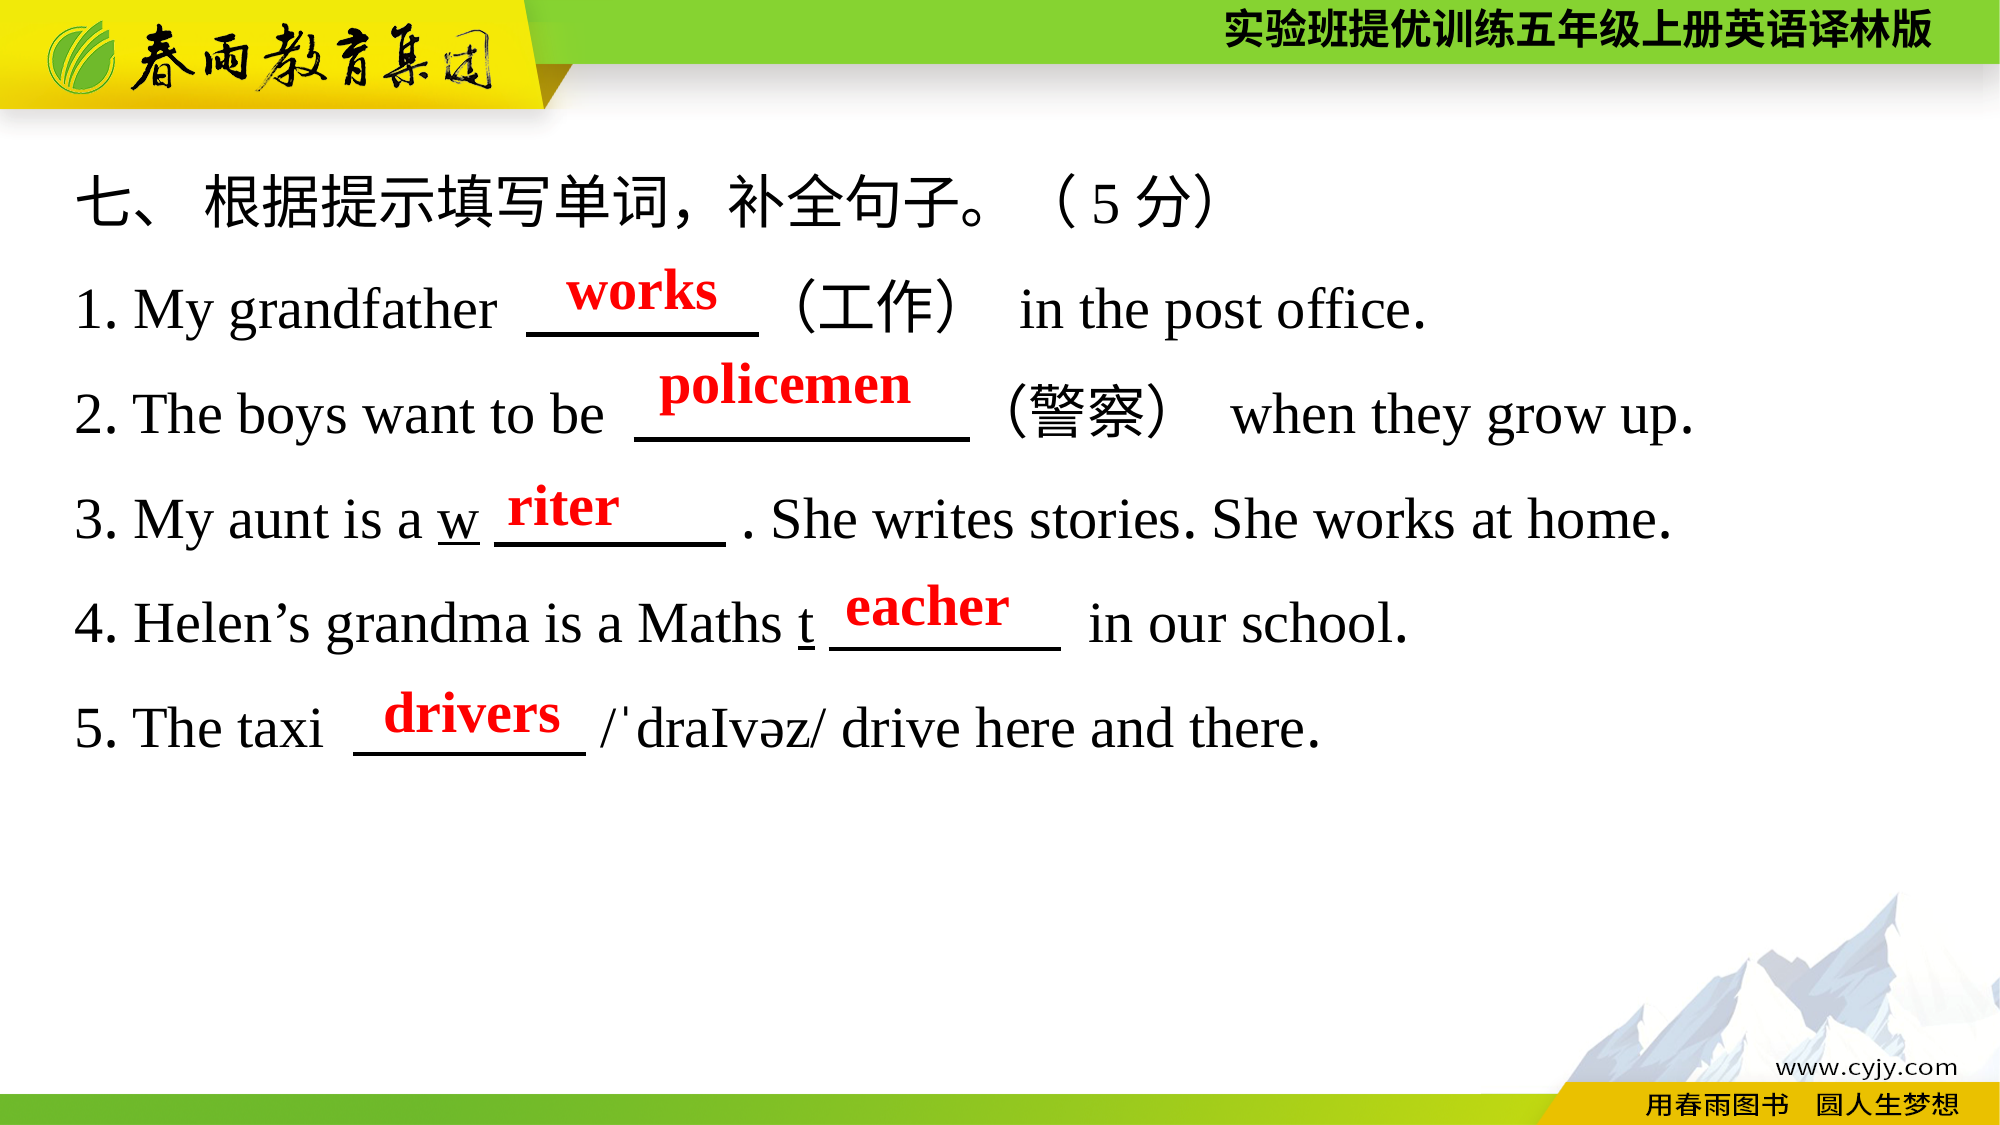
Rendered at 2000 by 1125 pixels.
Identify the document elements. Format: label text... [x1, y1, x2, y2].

text_box riter [492, 459, 636, 544]
text_box policemen [644, 338, 927, 423]
picture [0, 0, 2000, 1125]
text_box eacher [831, 560, 1026, 645]
list 七、 根据提示填写单词，补全句子。（5分） 1. My grandfather （工作） in the post office. 2. The boys want to be （警察） when they grow up. 3. My aunt is a w . She writes stories. She works at home. 4. Helen’s grandma is a Maths t in our school. 5. The taxi /ˈdraIvəz/ drive here and there. [59, 122, 1944, 774]
text_box drivers [368, 666, 577, 751]
text_box works [551, 243, 734, 329]
